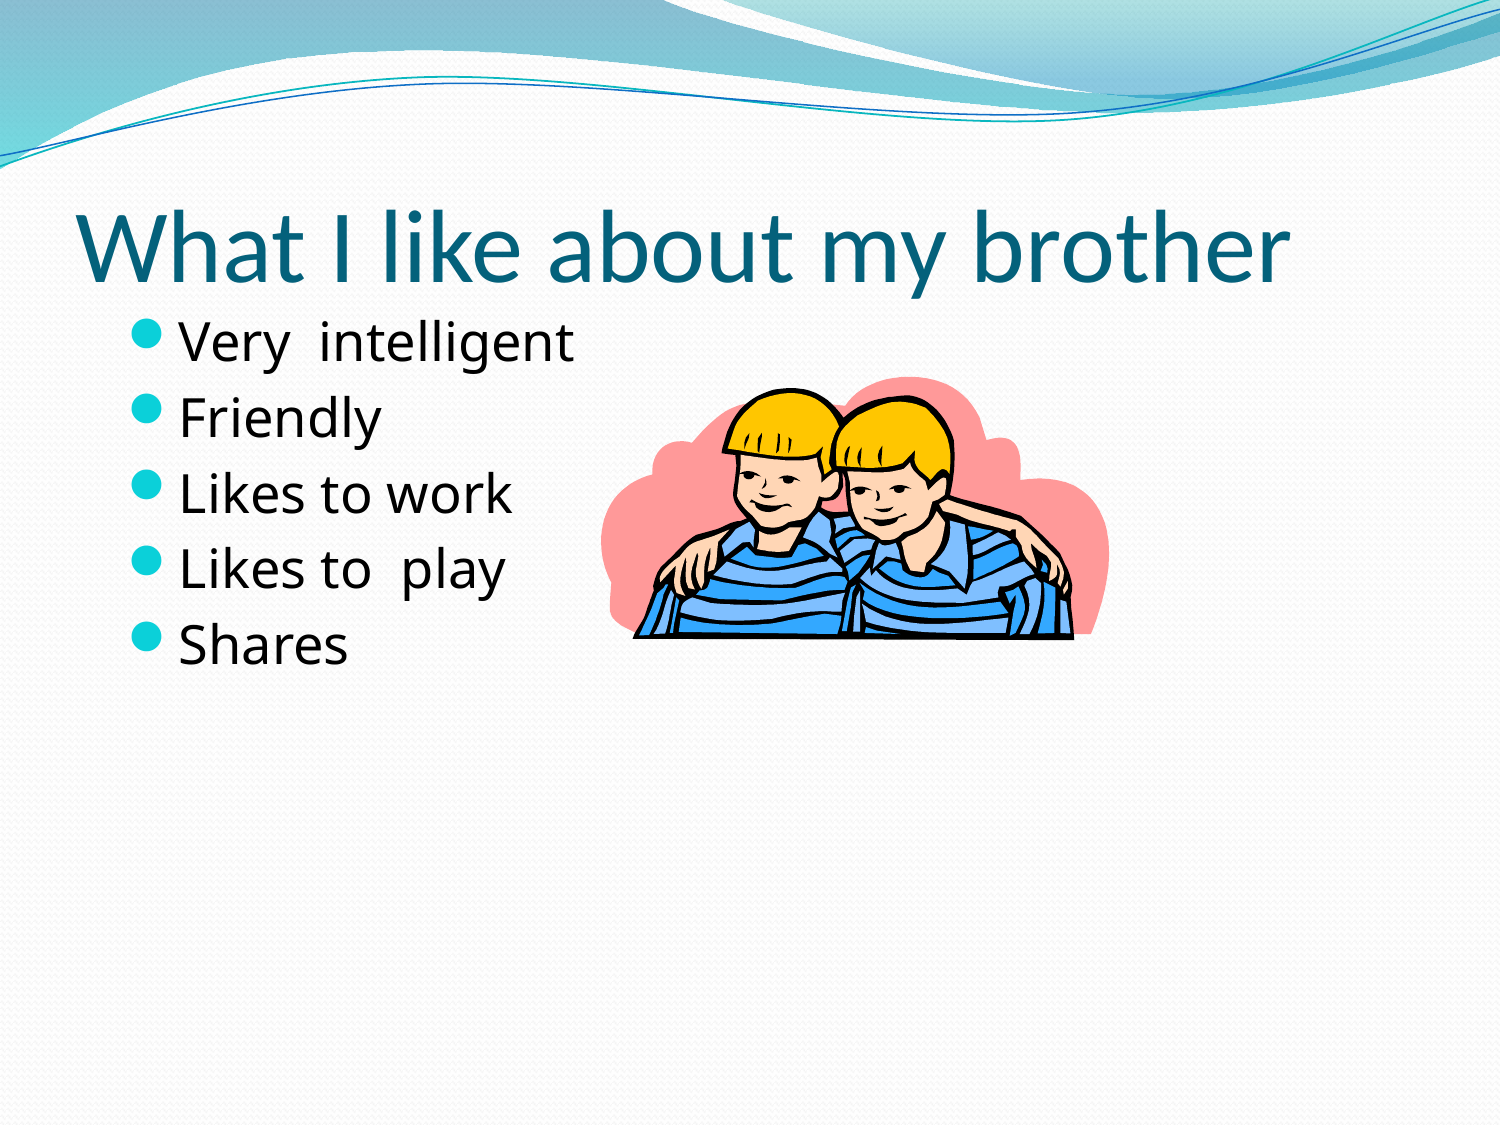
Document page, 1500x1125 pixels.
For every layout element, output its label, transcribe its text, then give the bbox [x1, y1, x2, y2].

title What I like about my brother [75, 115, 1425, 303]
picture [600, 374, 1111, 641]
list Very intelligent Friendly Likes to work Likes to play Shares [112, 299, 1500, 1045]
